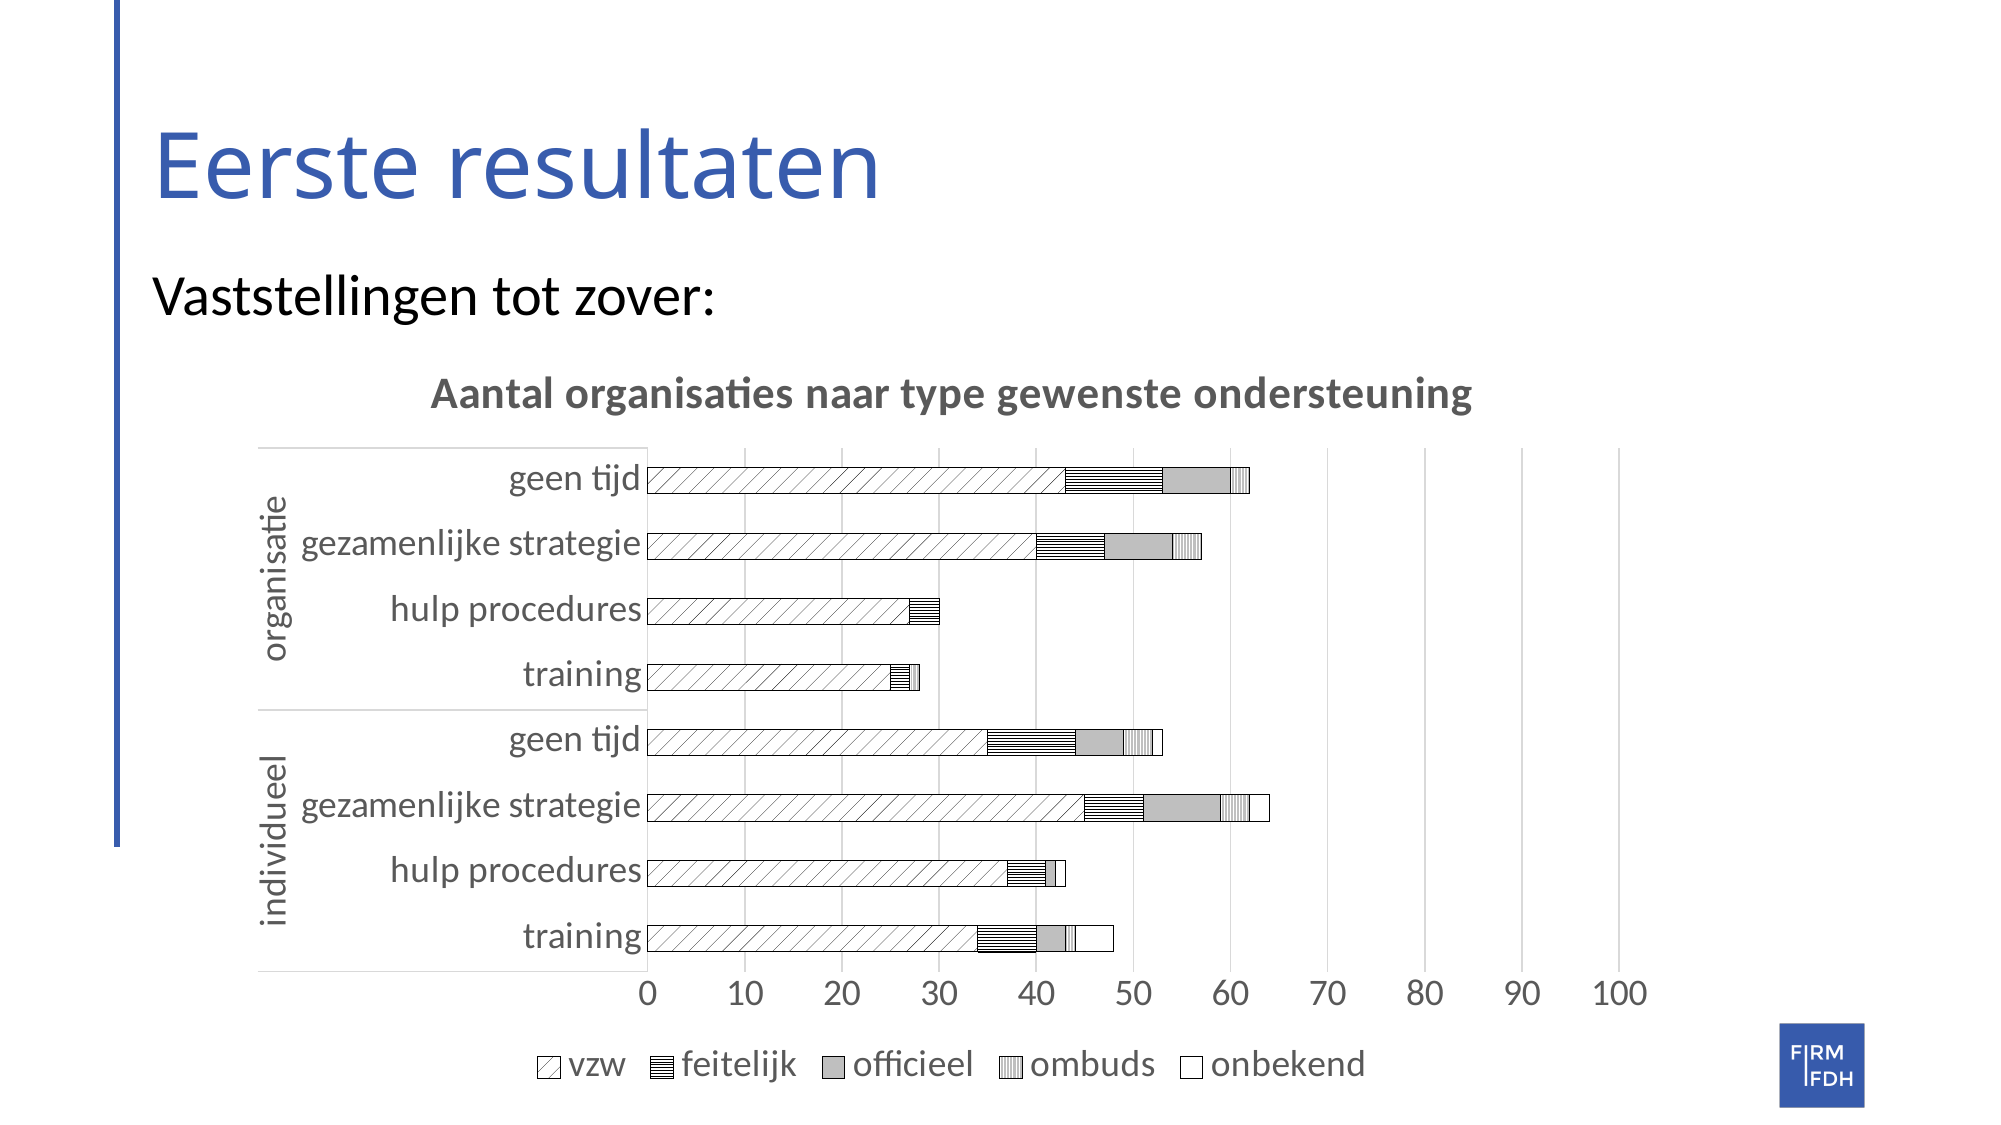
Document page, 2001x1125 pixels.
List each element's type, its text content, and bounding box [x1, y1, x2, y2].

chart [228, 337, 1677, 1094]
list Vaststellingen tot zover: [137, 257, 1863, 972]
picture [1769, 1013, 1875, 1118]
title Eerste resultaten [137, 59, 1863, 257]
